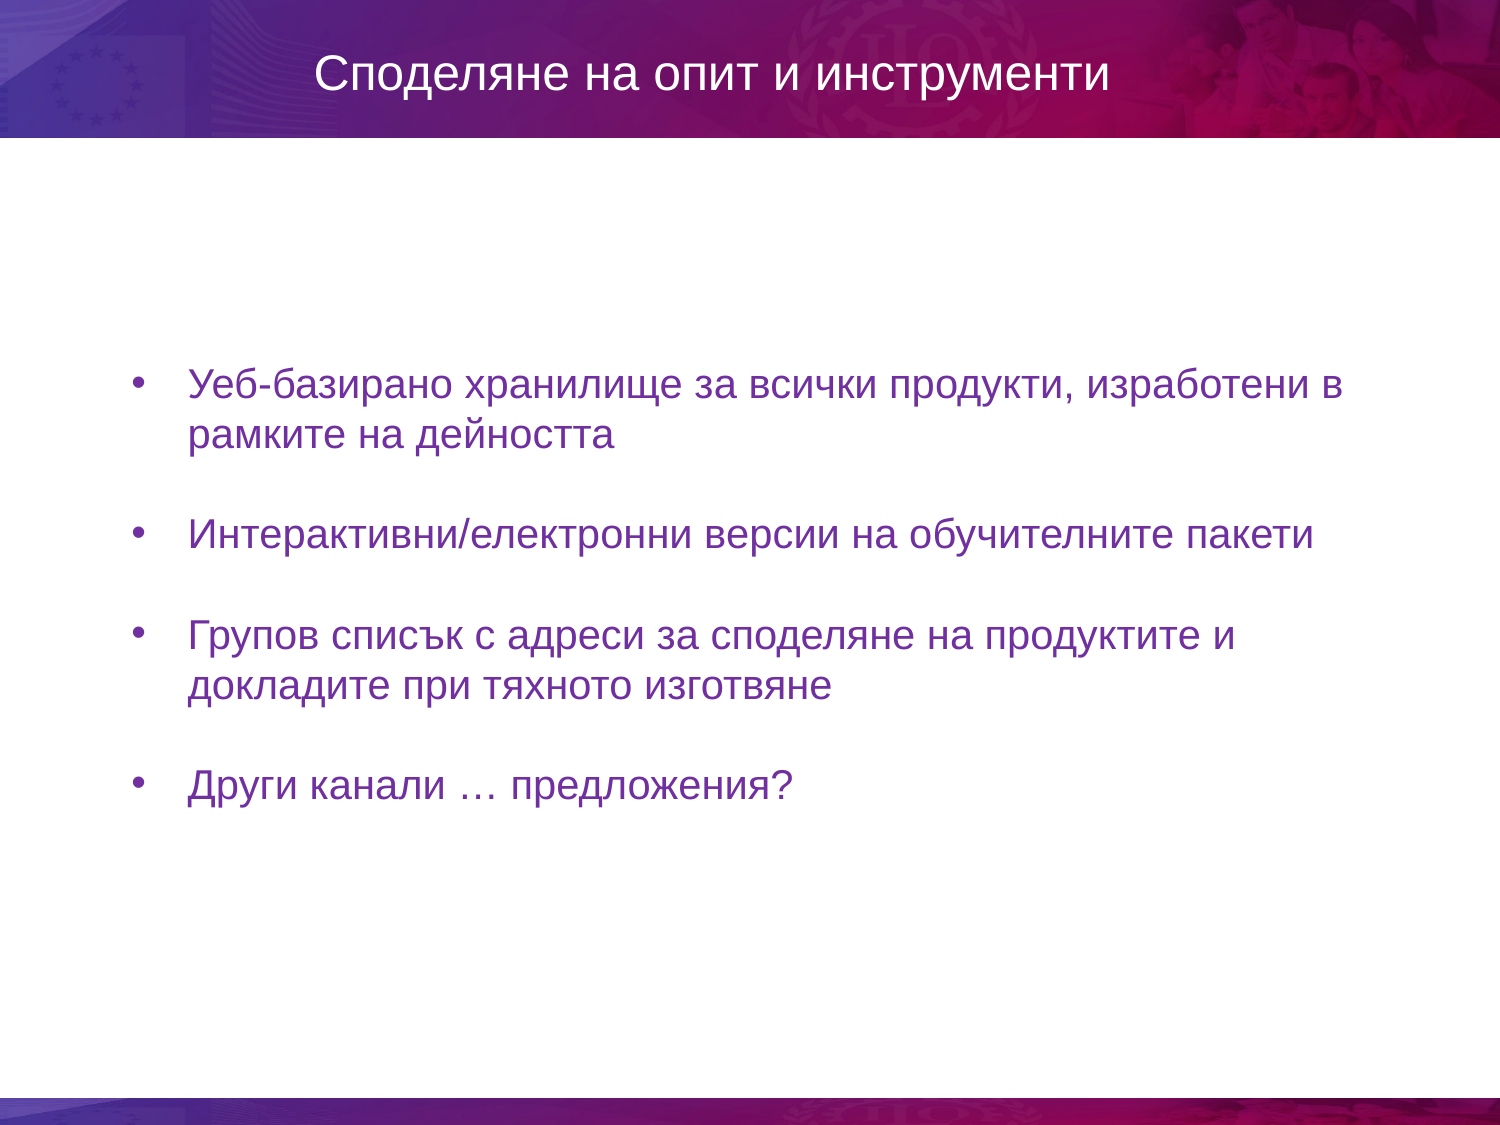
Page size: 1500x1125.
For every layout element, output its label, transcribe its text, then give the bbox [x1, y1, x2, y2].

picture [0, 0, 1500, 138]
text_box Уеб-базирано хранилище за всички продукти, изработени в рамките на дейността Интерактивни/електронни версии на обучителните пакети Групов списък с адреси за споделяне на продуктите и докладите при тяхното изготвяне Други канали … предложения? [123, 349, 1388, 815]
picture [0, 1098, 1500, 1125]
